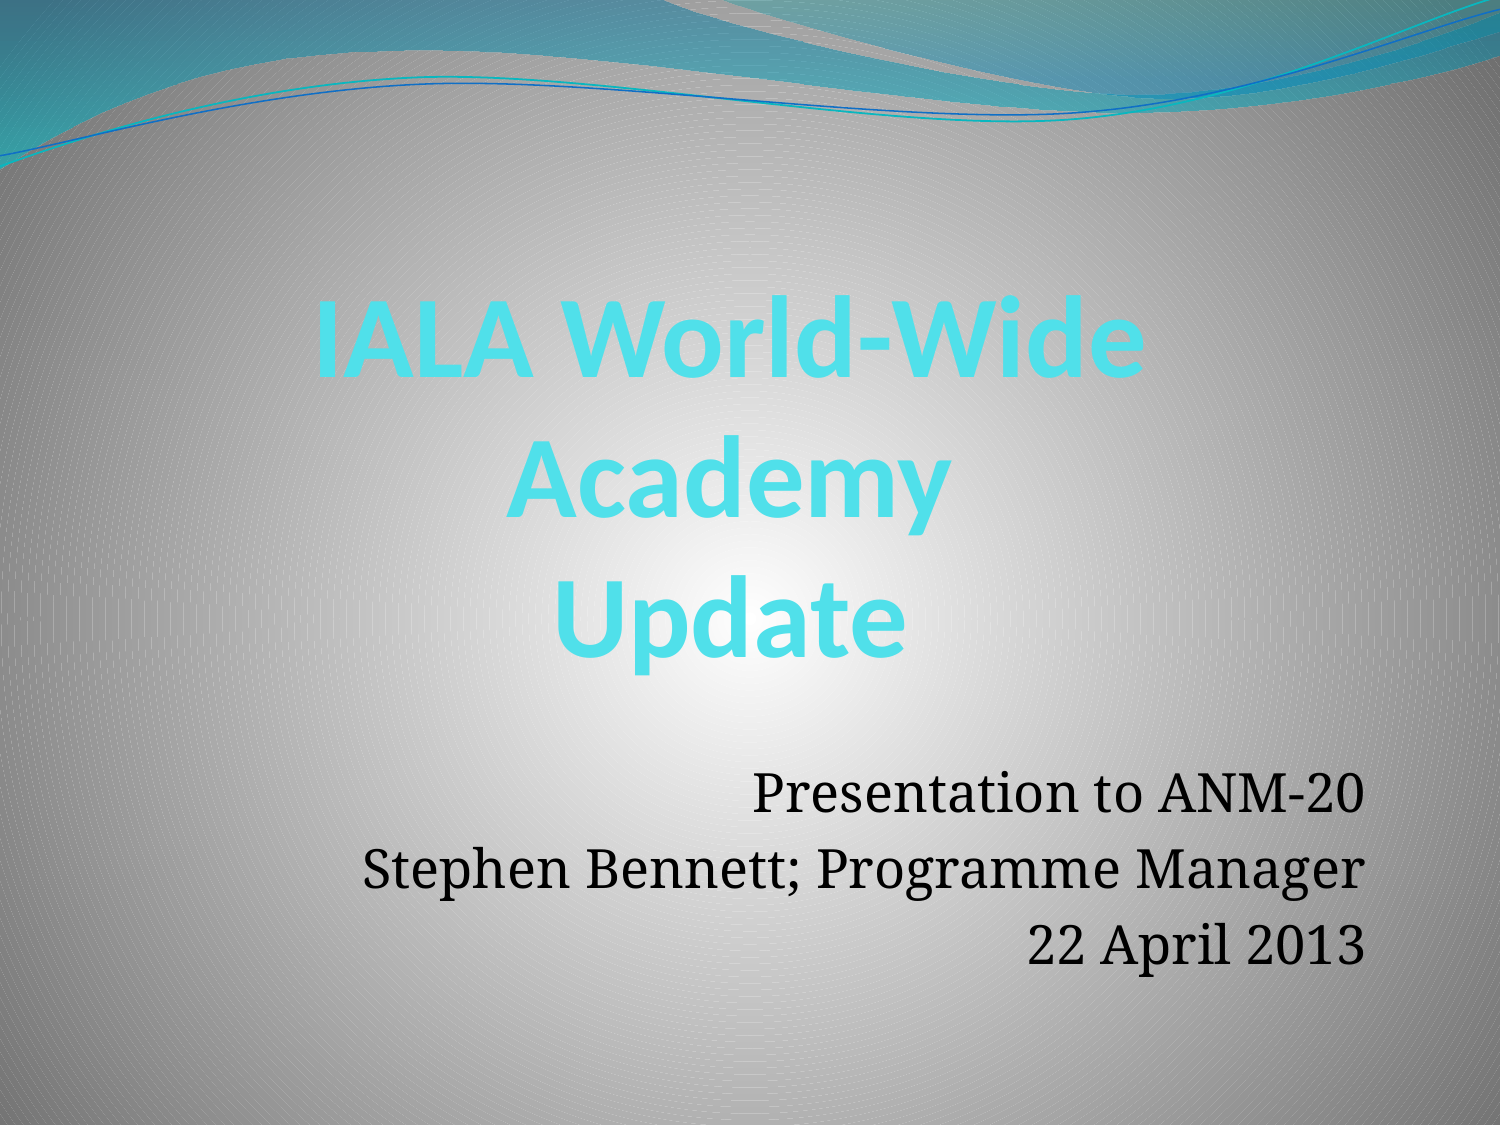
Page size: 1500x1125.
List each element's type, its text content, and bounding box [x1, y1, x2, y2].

title IALA World-Wide Academy Update [87, 125, 1376, 681]
subtitle Presentation to ANM-20 Stephen Bennett; Programme Manager 22 April 2013 [88, 751, 1377, 1039]
